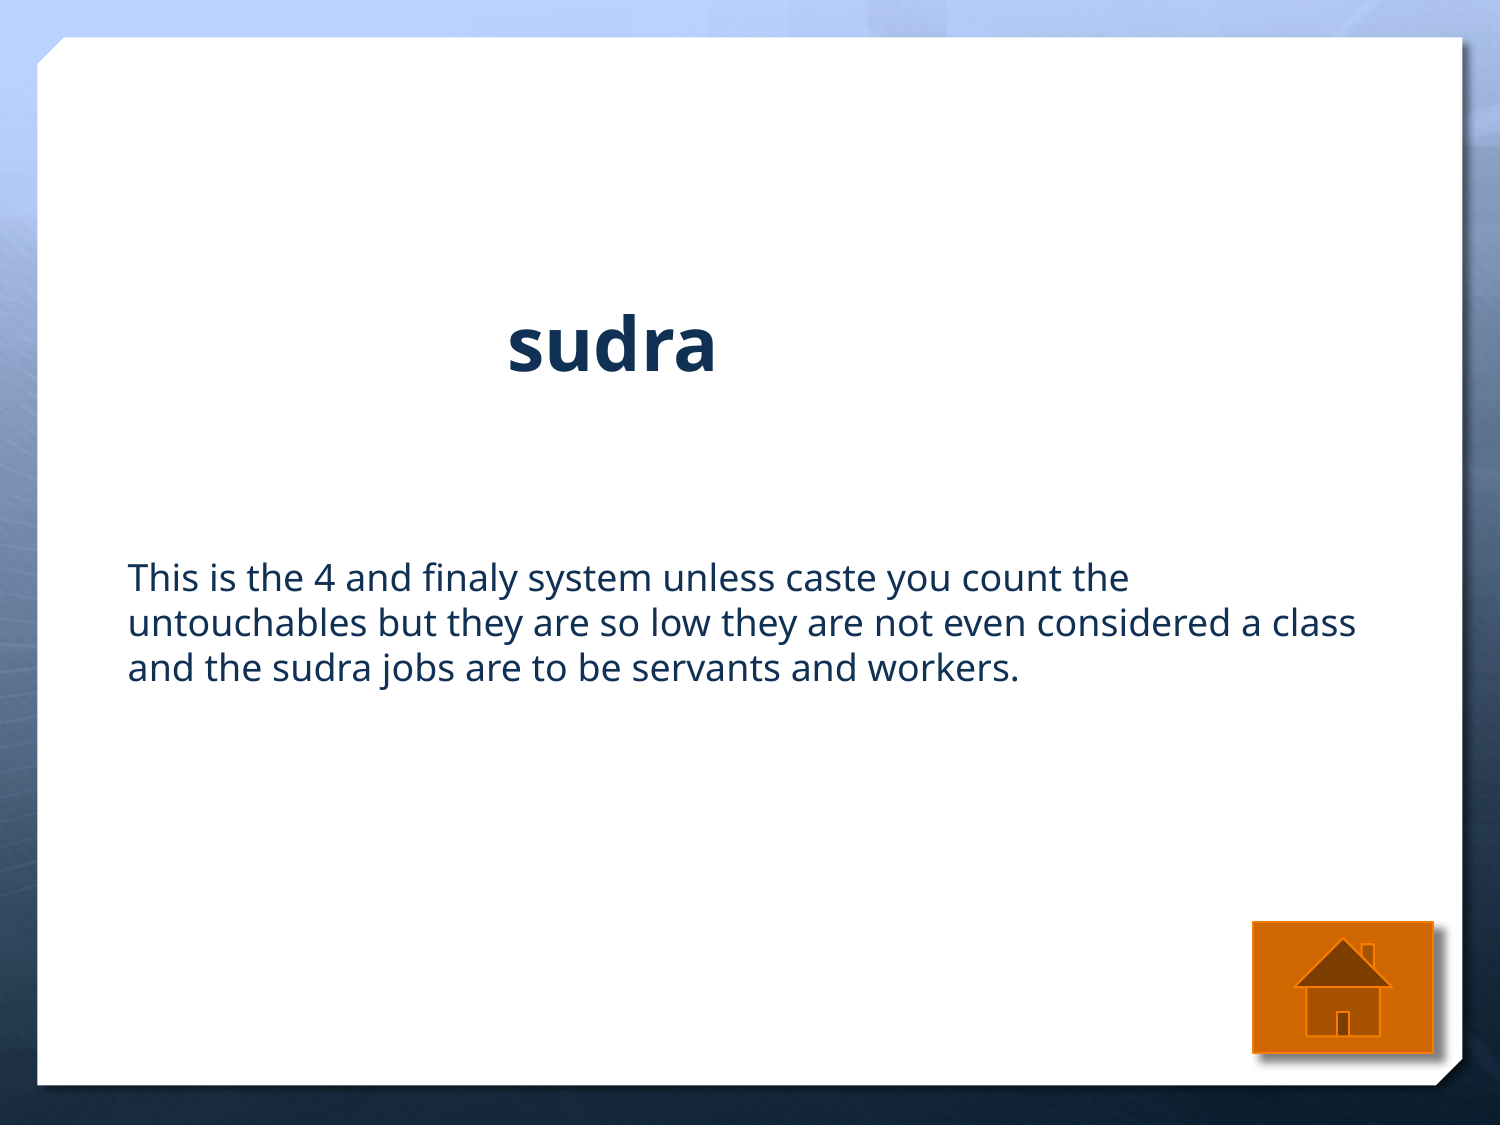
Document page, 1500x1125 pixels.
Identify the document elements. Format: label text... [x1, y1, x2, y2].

text_box This is the 4 and finaly system unless caste you count the untouchables but they are so low they are not even considered a class and the sudra jobs are to be servants and workers. [112, 546, 1387, 696]
text_box [1252, 921, 1434, 1054]
text_box sudra [492, 288, 1048, 394]
